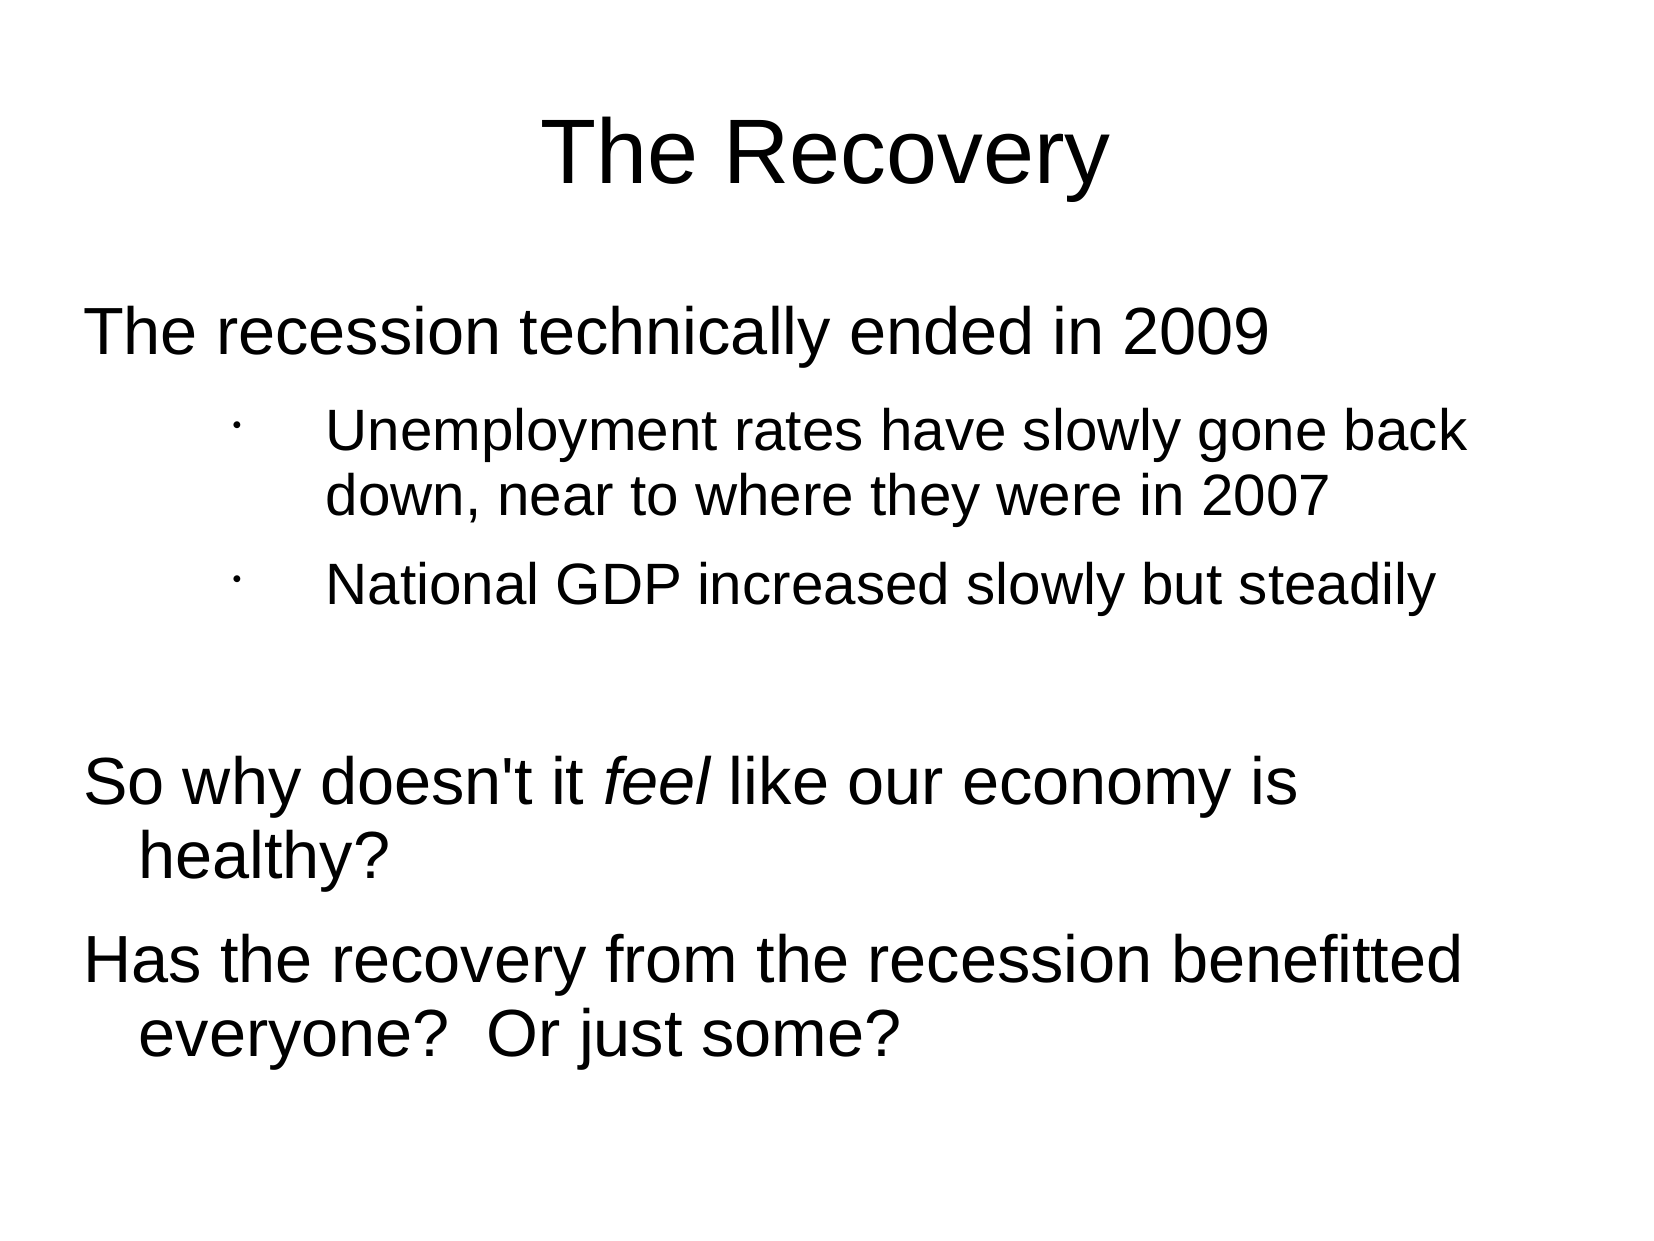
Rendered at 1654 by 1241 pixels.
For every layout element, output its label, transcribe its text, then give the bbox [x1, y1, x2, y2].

title The Recovery [82, 49, 1570, 256]
list The recession technically ended in 2009 Unemployment rates have slowly gone back down, near to where they were in 2007 National GDP increased slowly but steadily So why doesn't it feel like our economy is healthy? Has the recovery from the recession benefitted everyone? Or just some? [82, 290, 1570, 1108]
